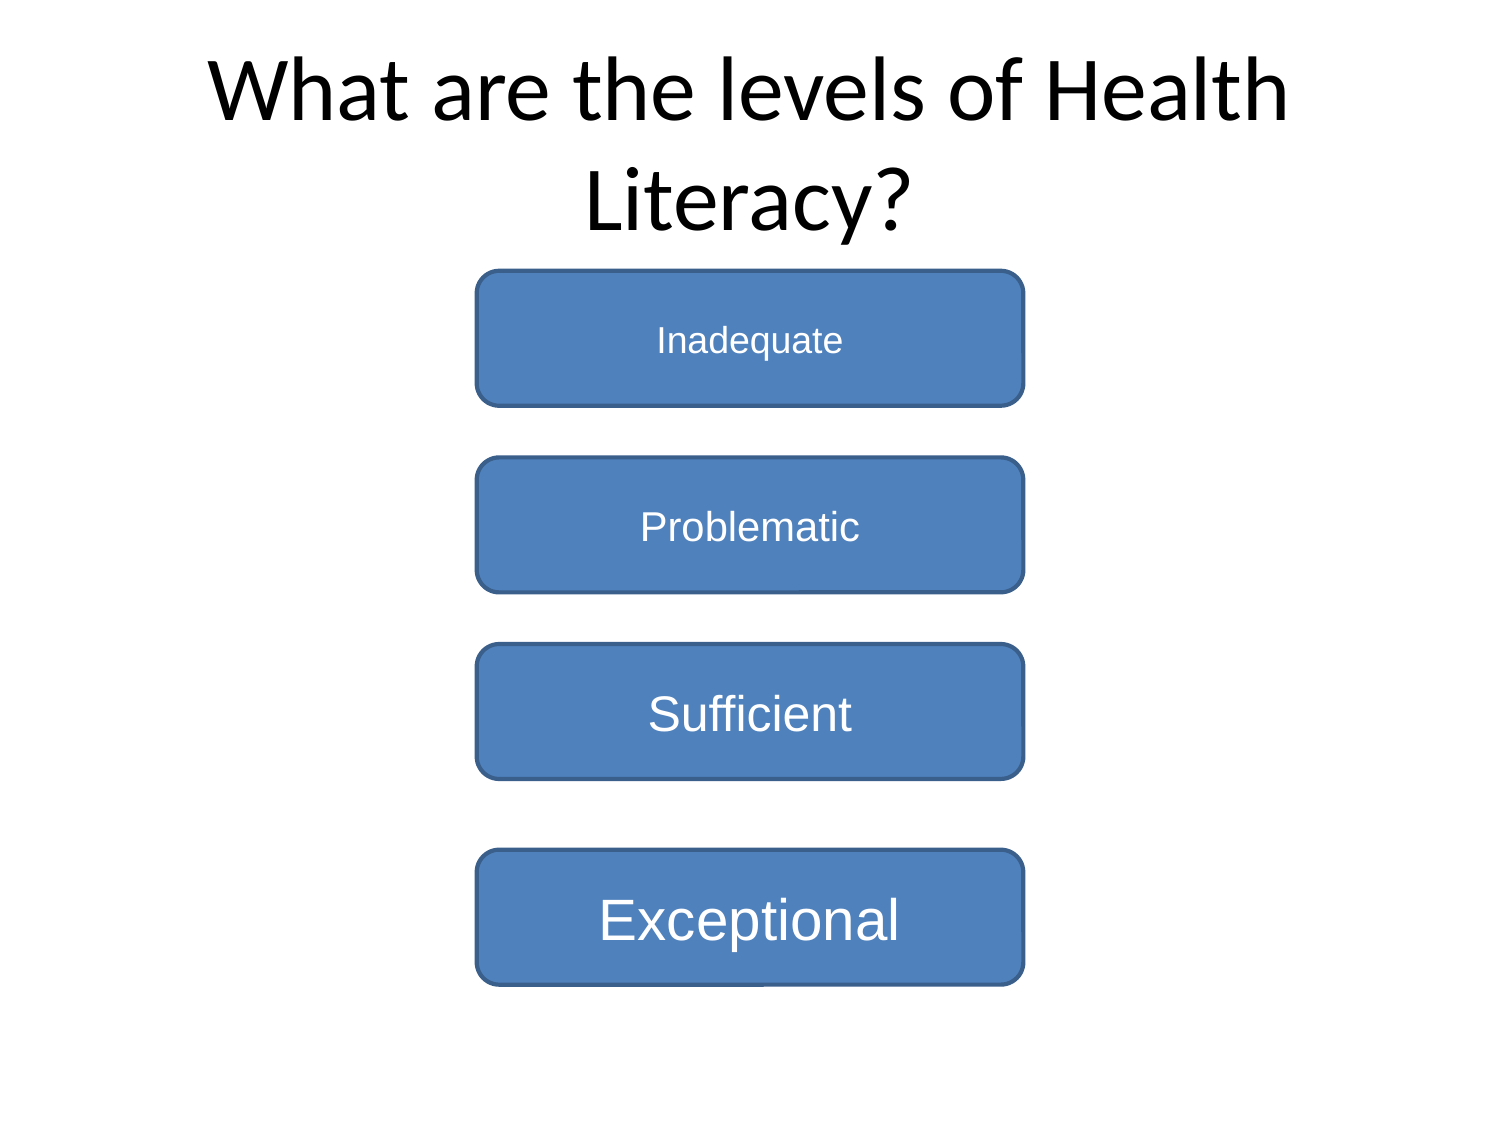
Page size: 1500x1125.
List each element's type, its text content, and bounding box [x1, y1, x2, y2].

text_box Sufficient [474, 641, 1026, 782]
text_box Exceptional [474, 847, 1026, 987]
title What are the levels of Health Literacy? [75, 45, 1425, 233]
text_box Inadequate [474, 268, 1026, 408]
text_box Problematic [474, 455, 1026, 595]
